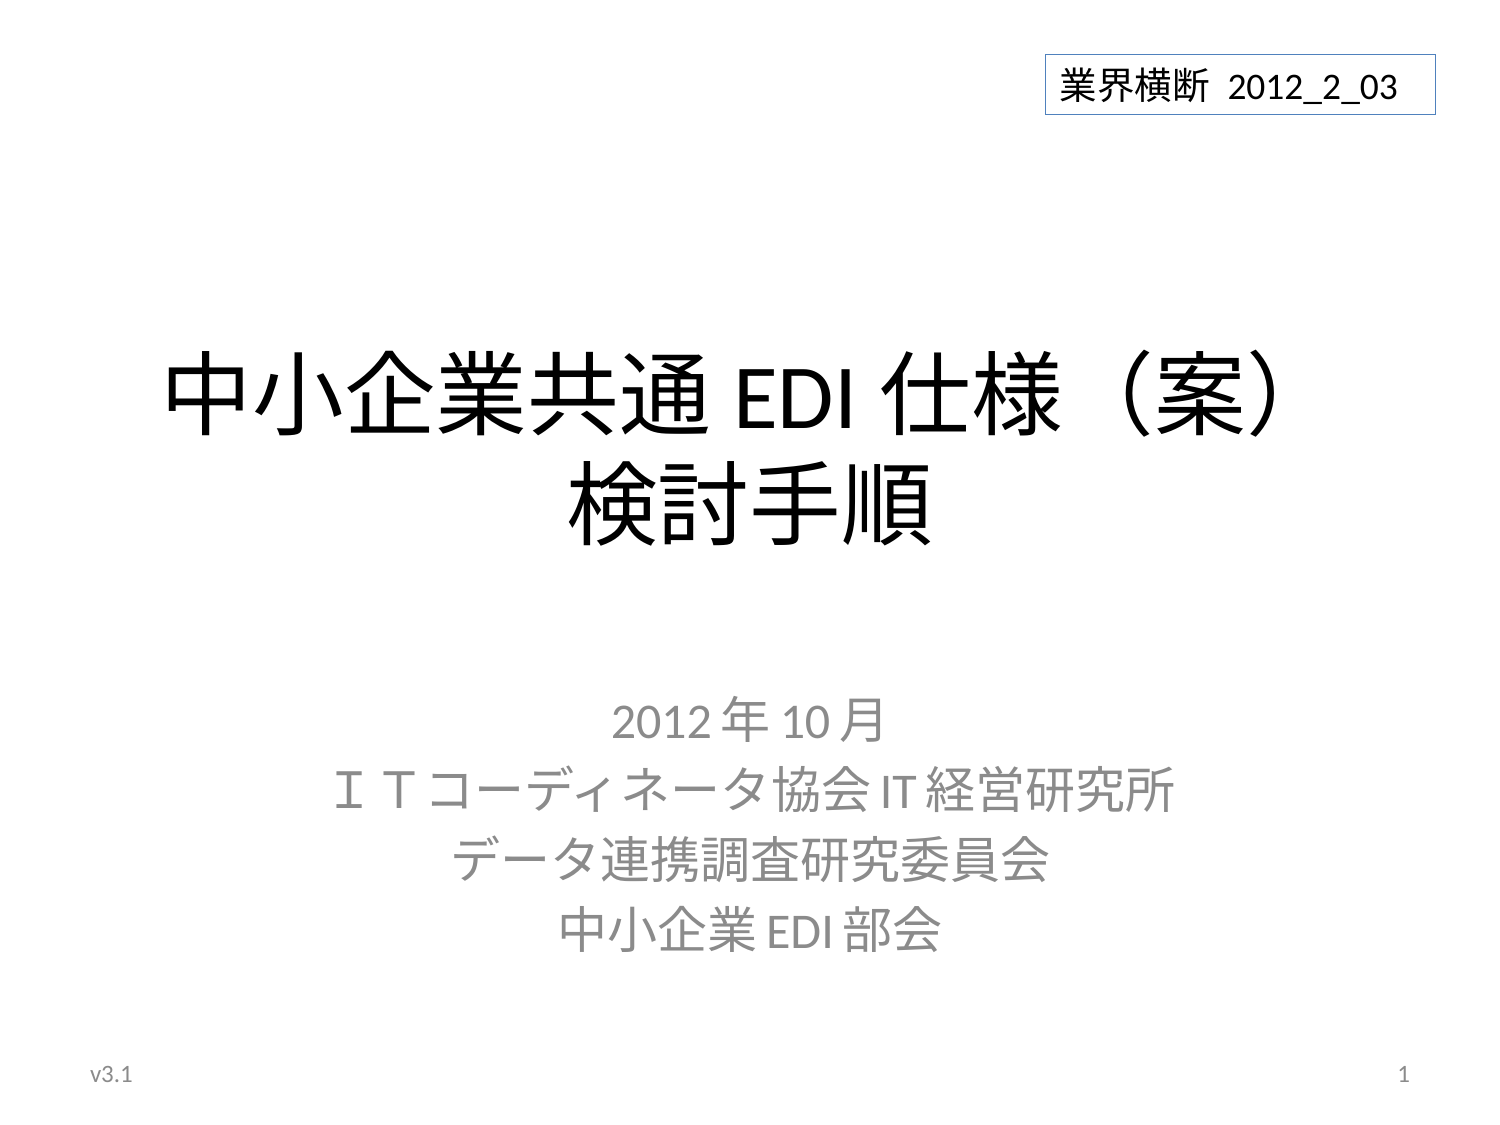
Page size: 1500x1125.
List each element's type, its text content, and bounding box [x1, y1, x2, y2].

text_box 業界横断 2012_2_03 [1045, 54, 1436, 115]
title 中小企業共通EDI仕様（案） 検討手順 [112, 326, 1388, 568]
slide_number 1 [1074, 1042, 1425, 1103]
subtitle 2012年10月 ＩＴコーディネータ協会IT経営研究所 データ連携調査研究委員会 中小企業EDI部会 [225, 680, 1275, 969]
slide_number v3.1 [75, 1042, 425, 1103]
